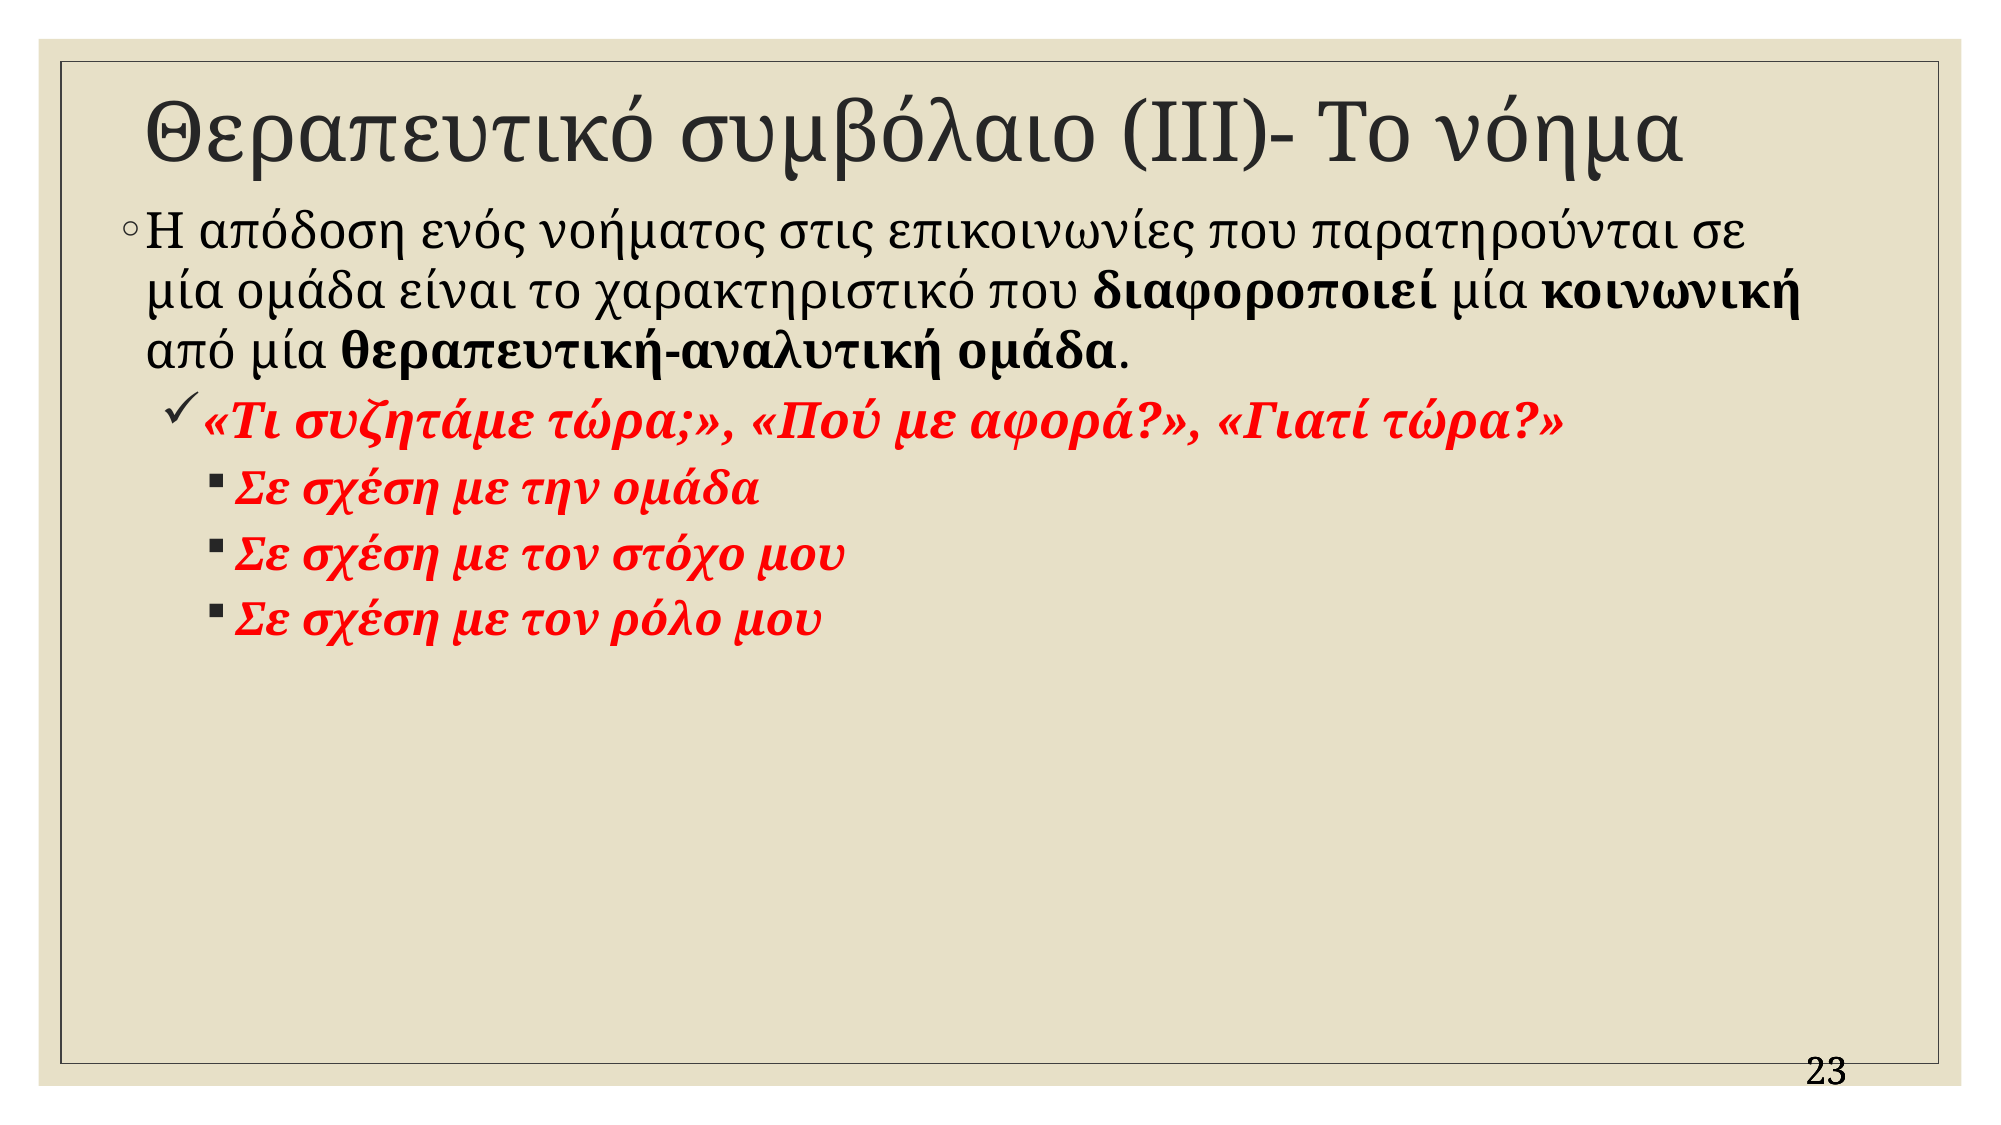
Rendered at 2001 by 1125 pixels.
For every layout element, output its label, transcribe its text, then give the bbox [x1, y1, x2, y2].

title Θεραπευτικό συμβόλαιο (ΙΙI)- Το νόημα [128, 77, 1826, 190]
list Η απόδοση ενός νοήματος στις επικοινωνίες που παρατηρούνται σε μία ομάδα είναι το χαρακτηριστικό που διαφοροποιεί μία κοινωνική από μία θεραπευτική-αναλυτική ομάδα. «Τι συζητάμε τώρα;», «Πού με αφορά?», «Γιατί τώρα?» Σε σχέση με την ομάδα Σε σχέση με τον στόχο μου Σε σχέση με τον ρόλο μου [100, 190, 1852, 1084]
text_box 23 [1412, 1042, 1863, 1103]
